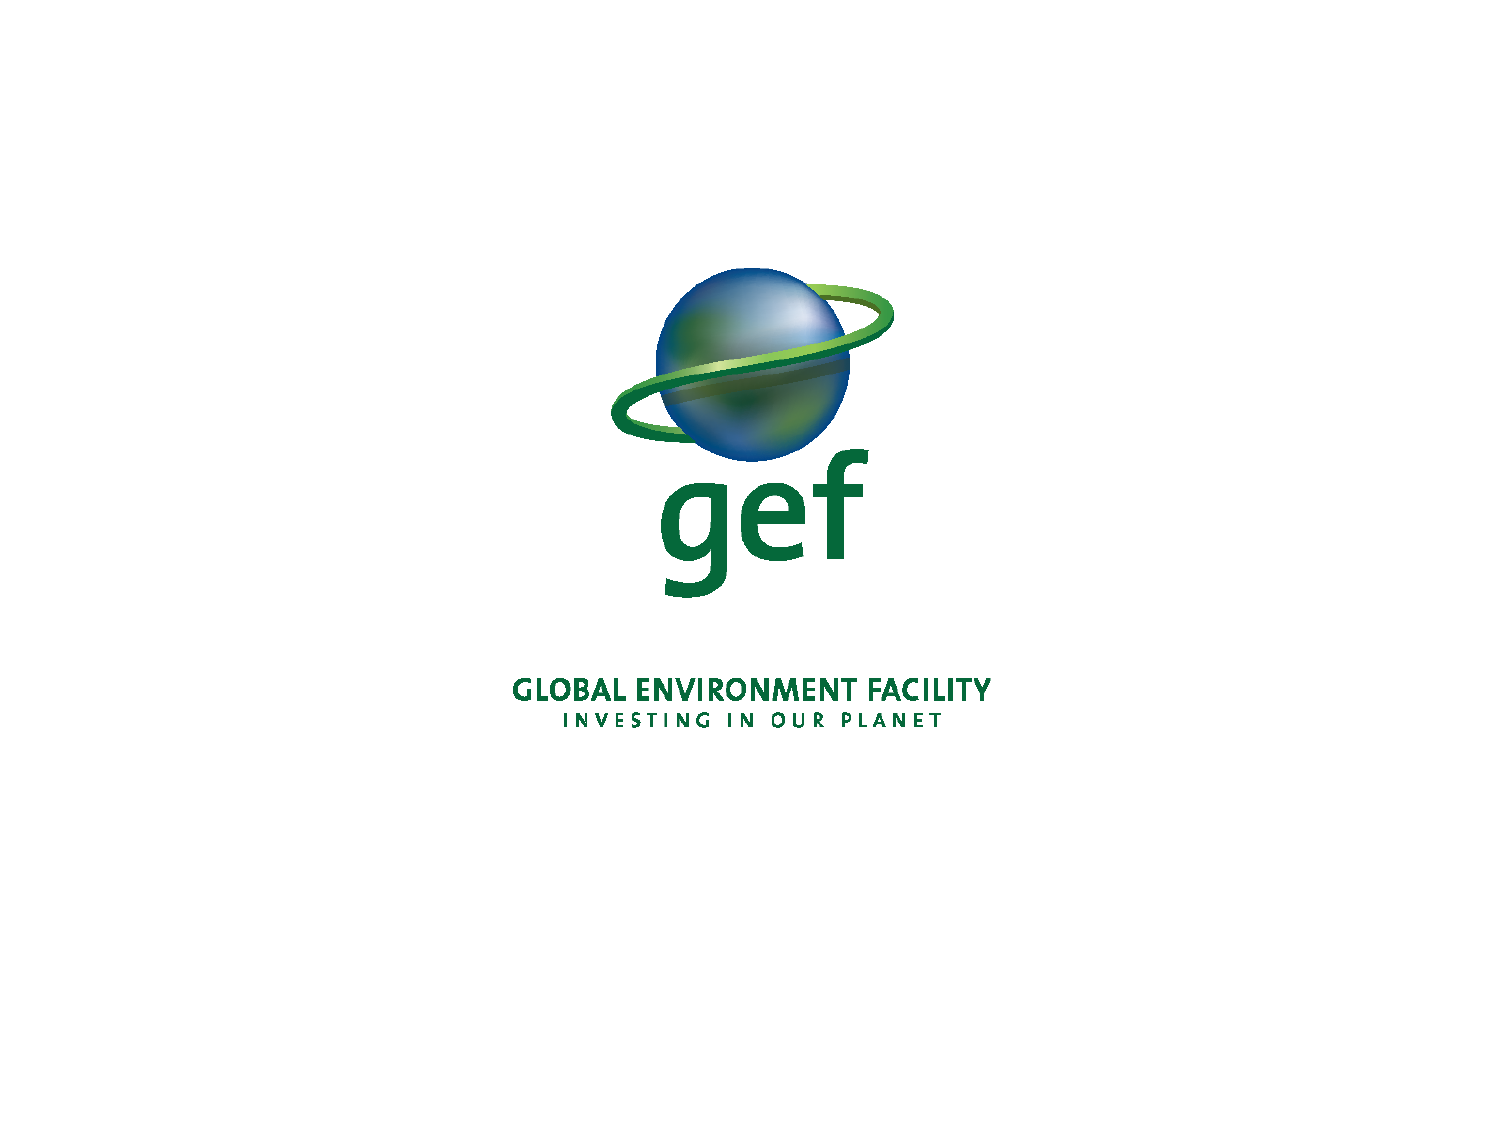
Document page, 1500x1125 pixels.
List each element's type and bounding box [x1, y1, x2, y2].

text_box [462, 162, 1037, 906]
